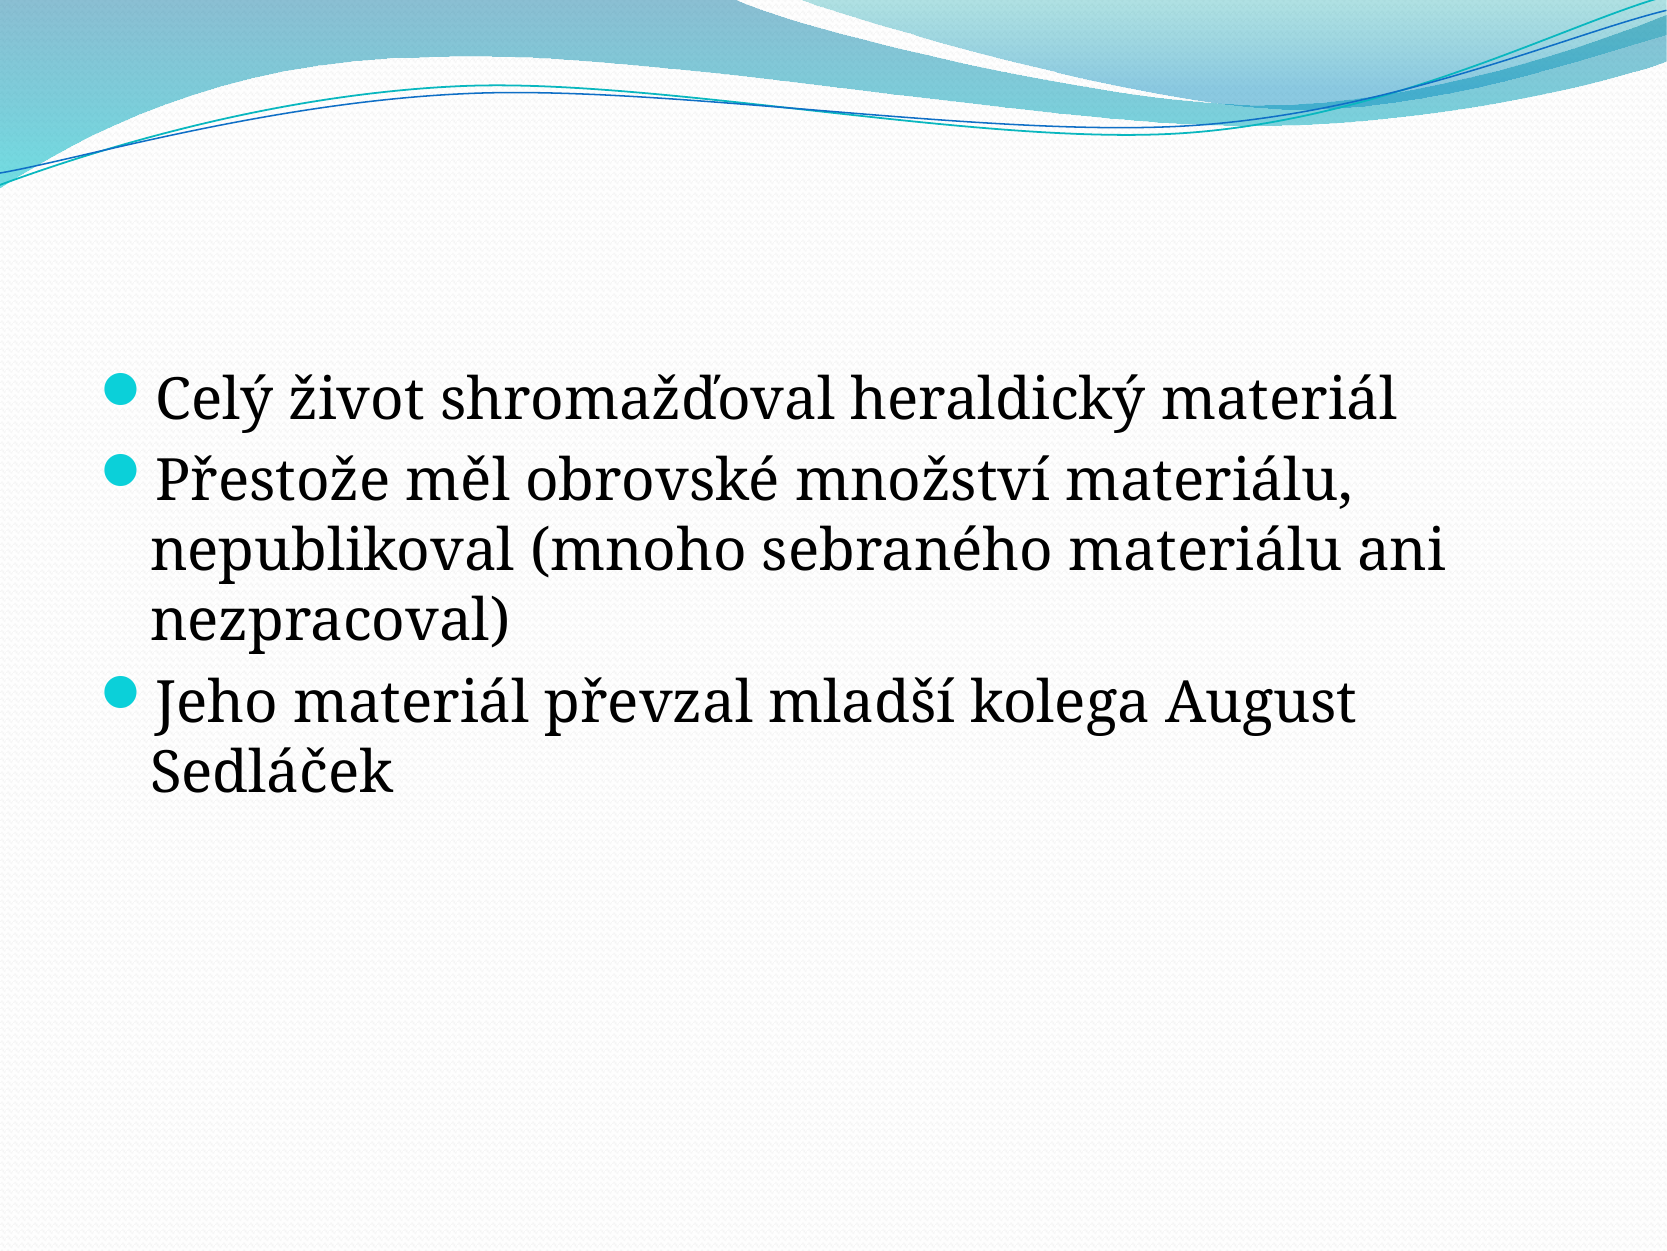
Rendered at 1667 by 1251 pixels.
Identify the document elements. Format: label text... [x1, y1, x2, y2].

list Celý život shromažďoval heraldický materiál Přestože měl obrovské množství materiálu, nepublikoval (mnoho sebraného materiálu ani nezpracoval) Jeho materiál převzal mladší kolega August Sedláček [83, 352, 1584, 1153]
title [83, 128, 1584, 337]
